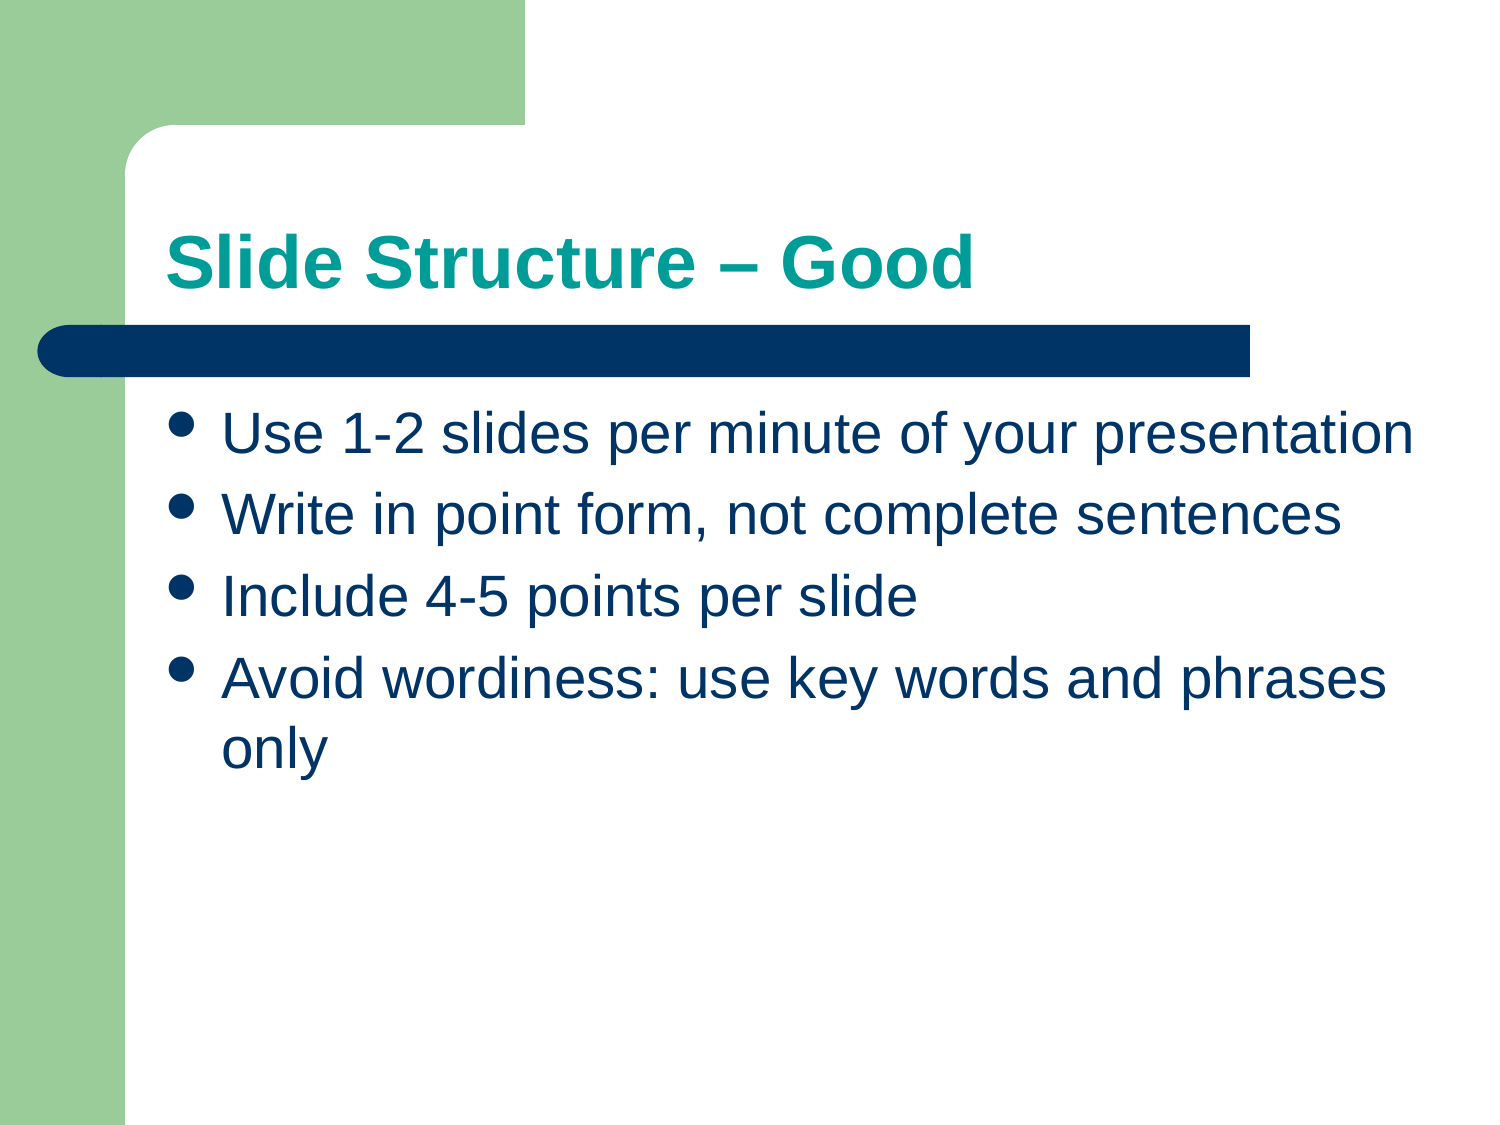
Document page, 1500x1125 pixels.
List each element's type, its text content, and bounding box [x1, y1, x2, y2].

list Use 1-2 slides per minute of your presentation Write in point form, not complete sentences Include 4-5 points per slide Avoid wordiness: use key words and phrases only [150, 387, 1463, 1000]
title Slide Structure – Good [150, 125, 1463, 313]
